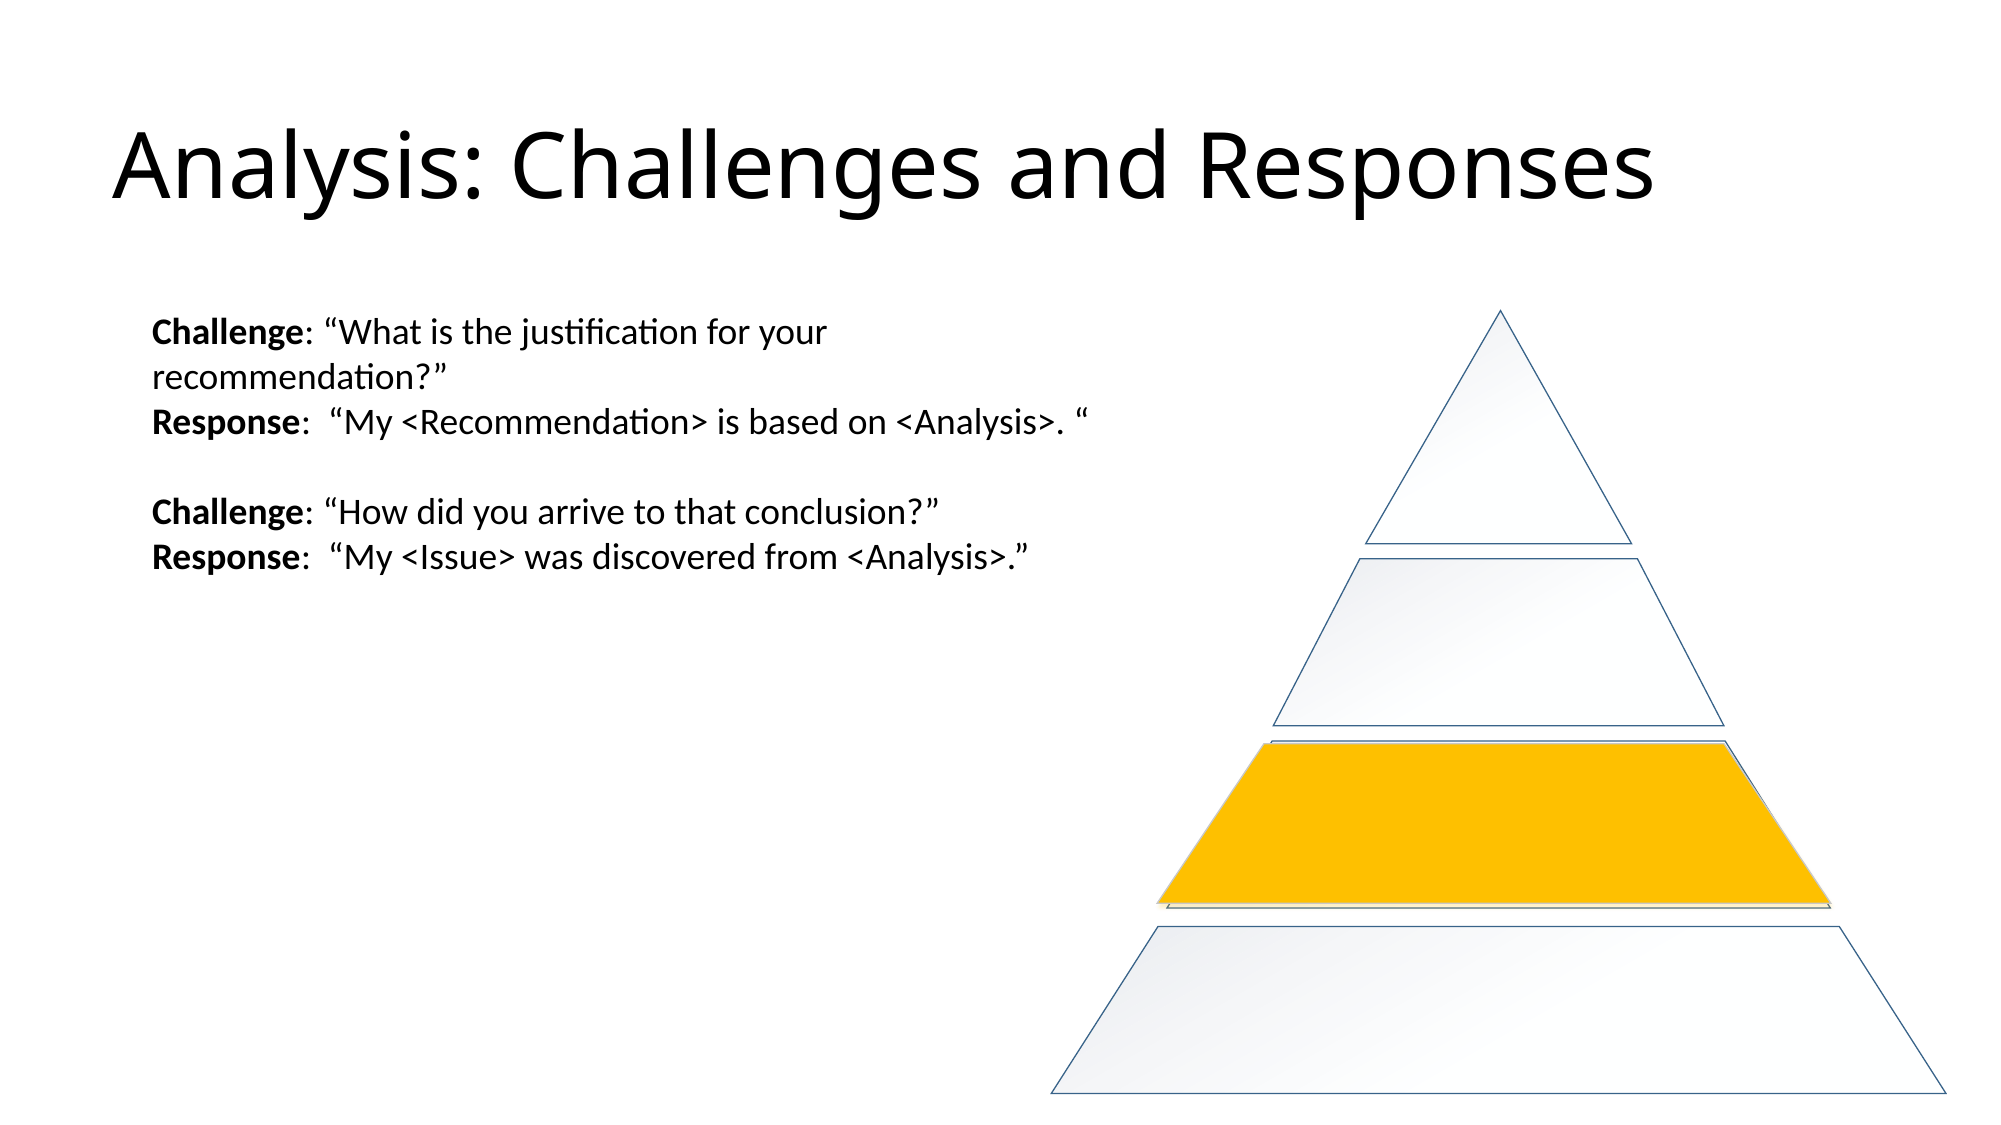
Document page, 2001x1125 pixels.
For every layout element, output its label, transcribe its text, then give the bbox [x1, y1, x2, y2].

title Analysis: Challenges and Responses [97, 59, 1863, 278]
picture [1048, 307, 1947, 1095]
text_box Challenge: “What is the justification for your recommendation?” Response: “My <Recommendation> is based on <Analysis>. “ Challenge: “How did you arrive to that conclusion?” Response: “My <Issue> was discovered from <Analysis>.” [137, 299, 1131, 585]
